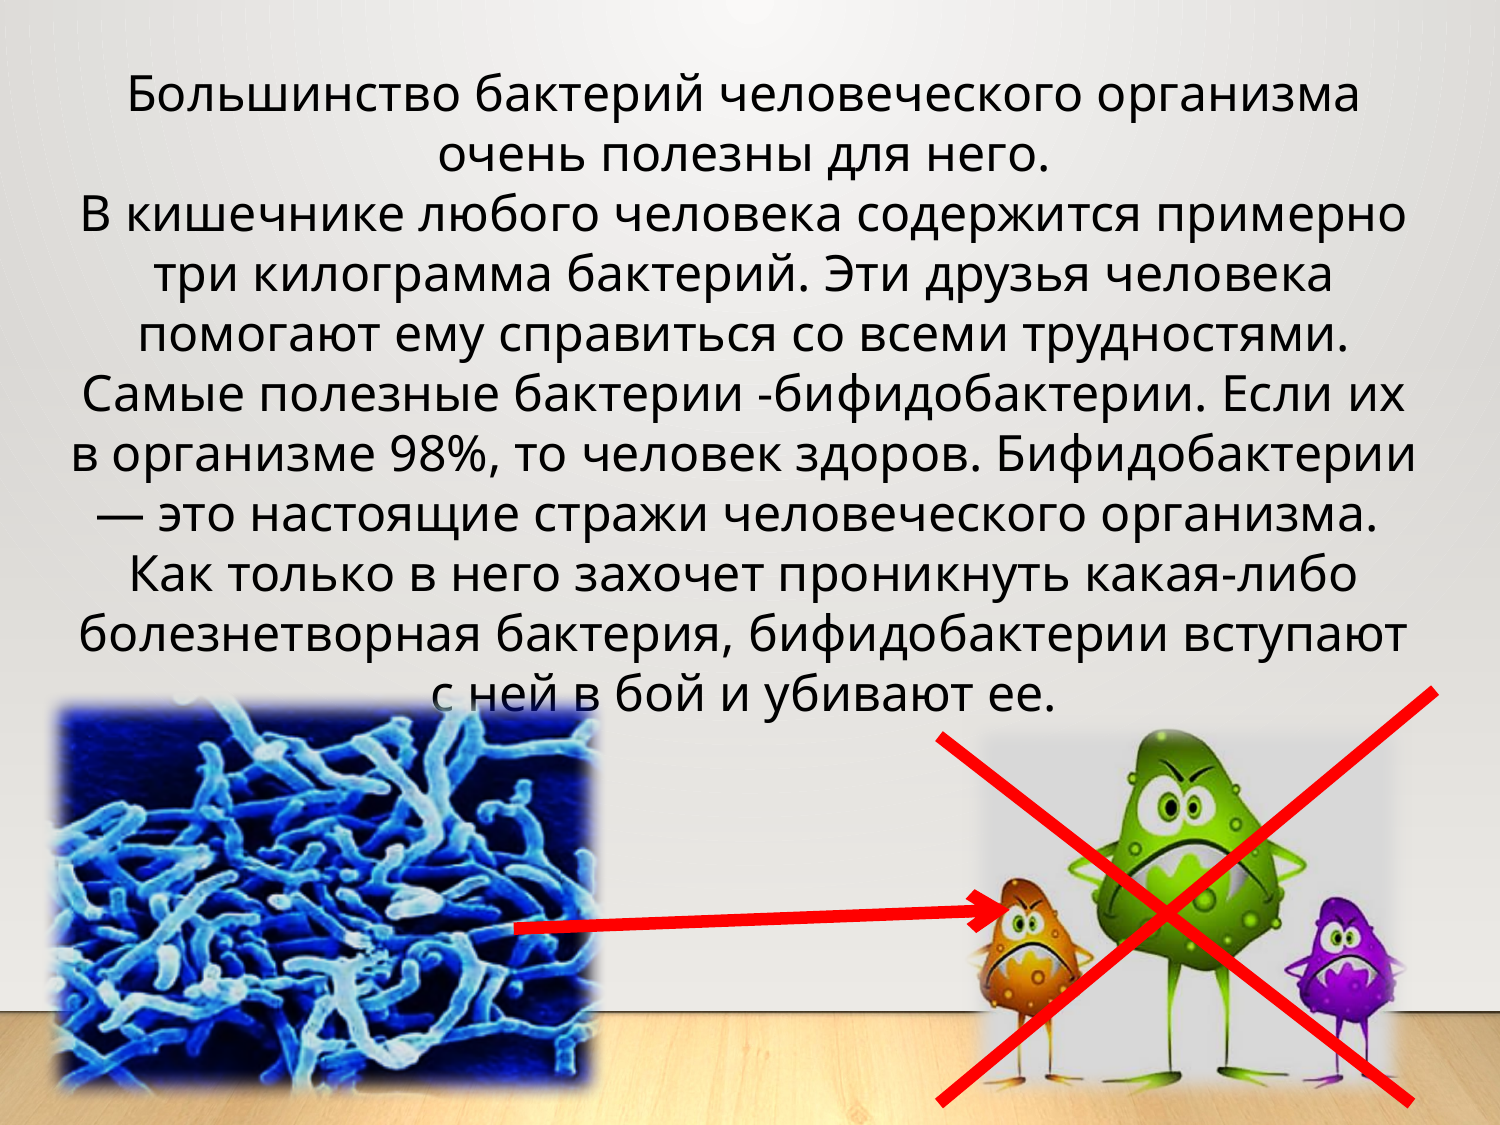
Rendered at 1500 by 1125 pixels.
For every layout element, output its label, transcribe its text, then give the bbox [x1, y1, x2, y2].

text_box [513, 909, 938, 929]
picture [0, 689, 1500, 1125]
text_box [938, 689, 1436, 1104]
text_box Большинство бактерий человеческого организма очень полезны для него. В кишечнике любого человека содержится примерно три килограмма бактерий. Эти друзья человека помогают ему справиться со всеми трудностями. Самые полезные бактерии -бифидобактерии. Если их в организме 98%, то человек здоров. Бифидобактерии — это настоящие стражи человеческого организма. Как только в него захочет проникнуть какая-либо болезнетворная бактерия, бифидобактерии вступают с ней в бой и убивают ее. [53, 54, 1436, 730]
